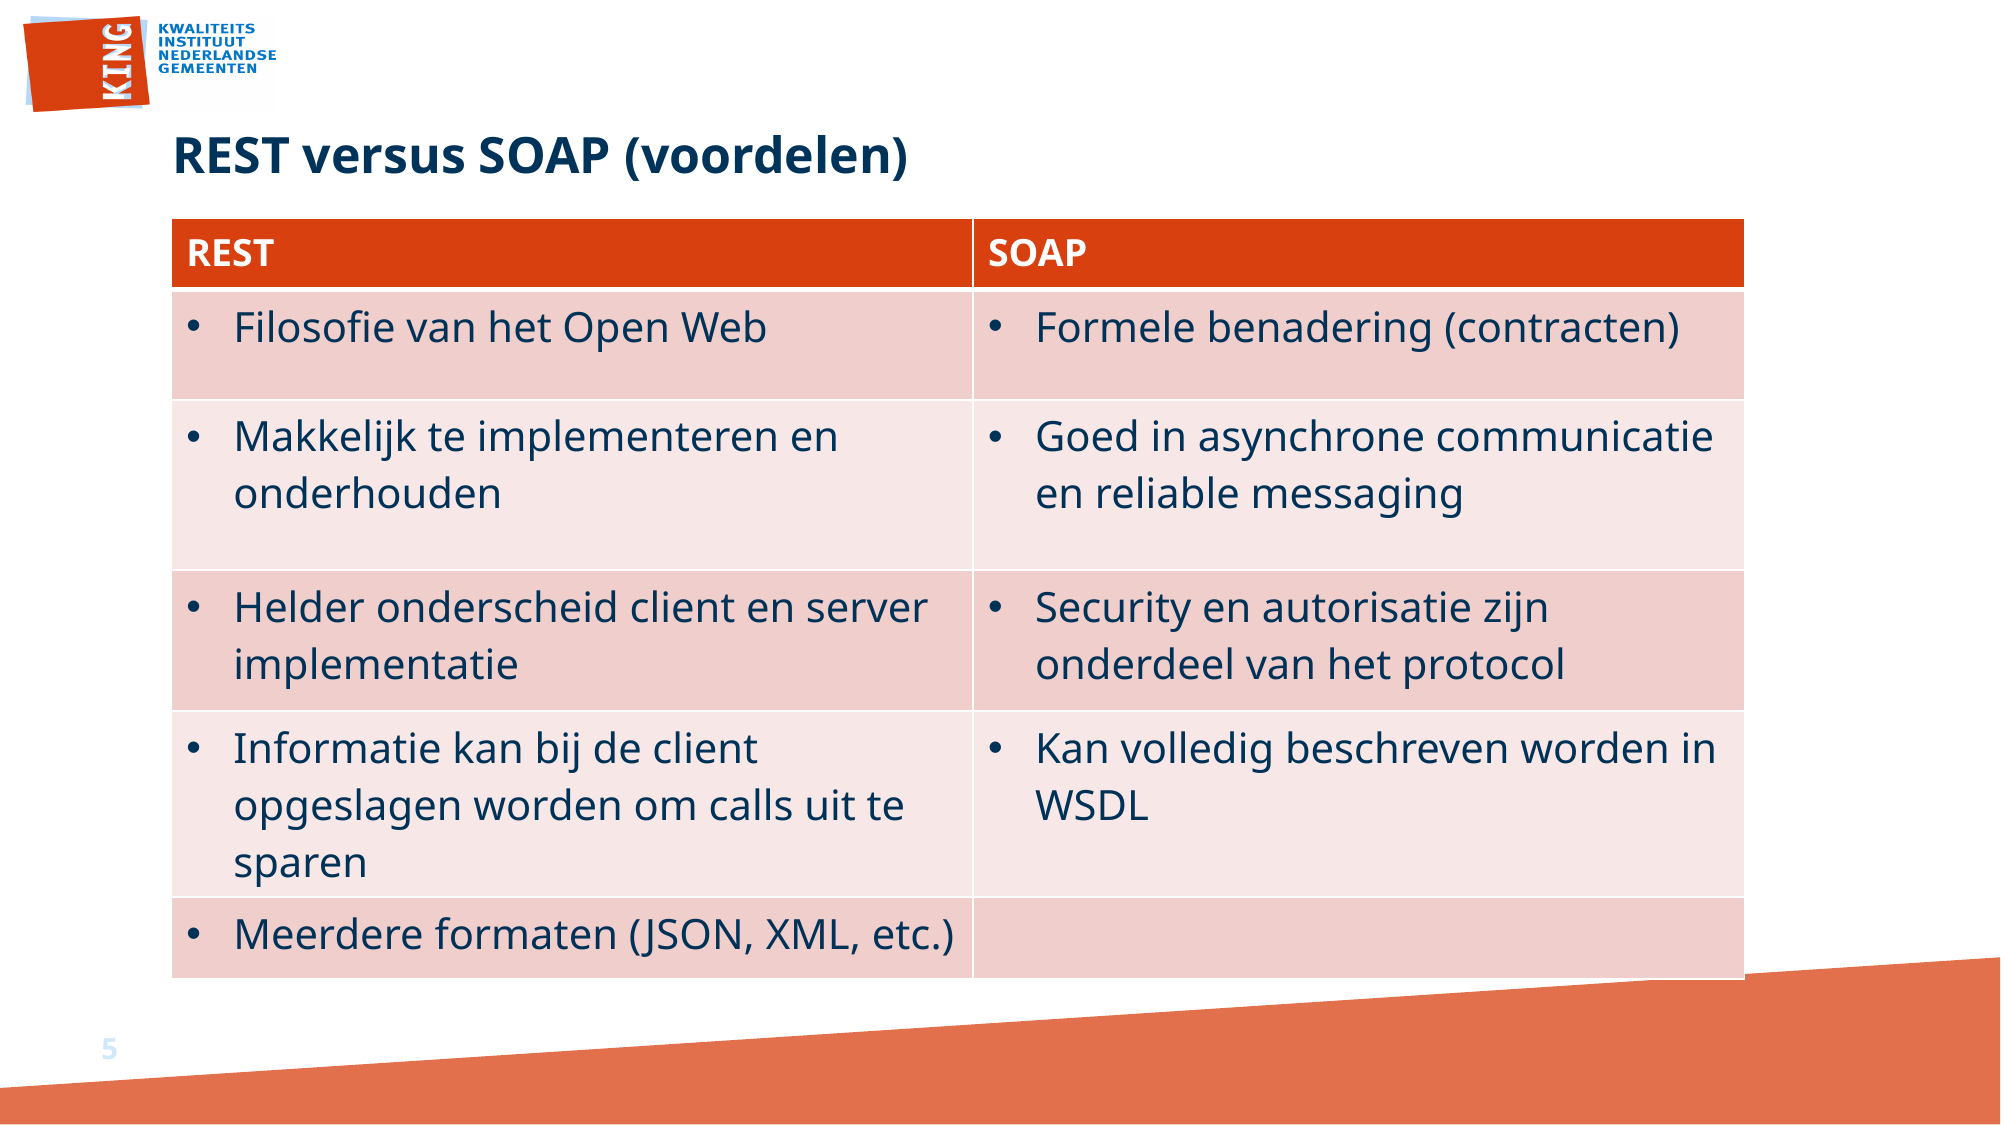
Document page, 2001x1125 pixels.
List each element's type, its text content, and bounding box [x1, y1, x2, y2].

table_cell Helder onderscheid client en server implementatie [172, 571, 972, 710]
slide_number 5 [86, 1023, 229, 1071]
table_cell Goed in asynchrone communicatie en reliable messaging [974, 401, 1744, 569]
table_cell Meerdere formaten (JSON, XML, etc.) [172, 898, 972, 978]
title REST versus SOAP (voordelen) [157, 88, 1843, 219]
table_cell [974, 898, 1744, 978]
table_cell Kan volledig beschreven worden in WSDL [974, 712, 1744, 896]
table_cell Informatie kan bij de client opgeslagen worden om calls uit te sparen [172, 712, 972, 896]
table_header REST [172, 219, 972, 287]
table_header SOAP [974, 219, 1744, 287]
table_cell Security en autorisatie zijn onderdeel van het protocol [974, 571, 1744, 710]
table_cell Filosofie van het Open Web [172, 292, 972, 399]
table_cell Makkelijk te implementeren en onderhouden [172, 401, 972, 569]
picture [23, 16, 276, 112]
table_cell Formele benadering (contracten) [974, 292, 1744, 399]
